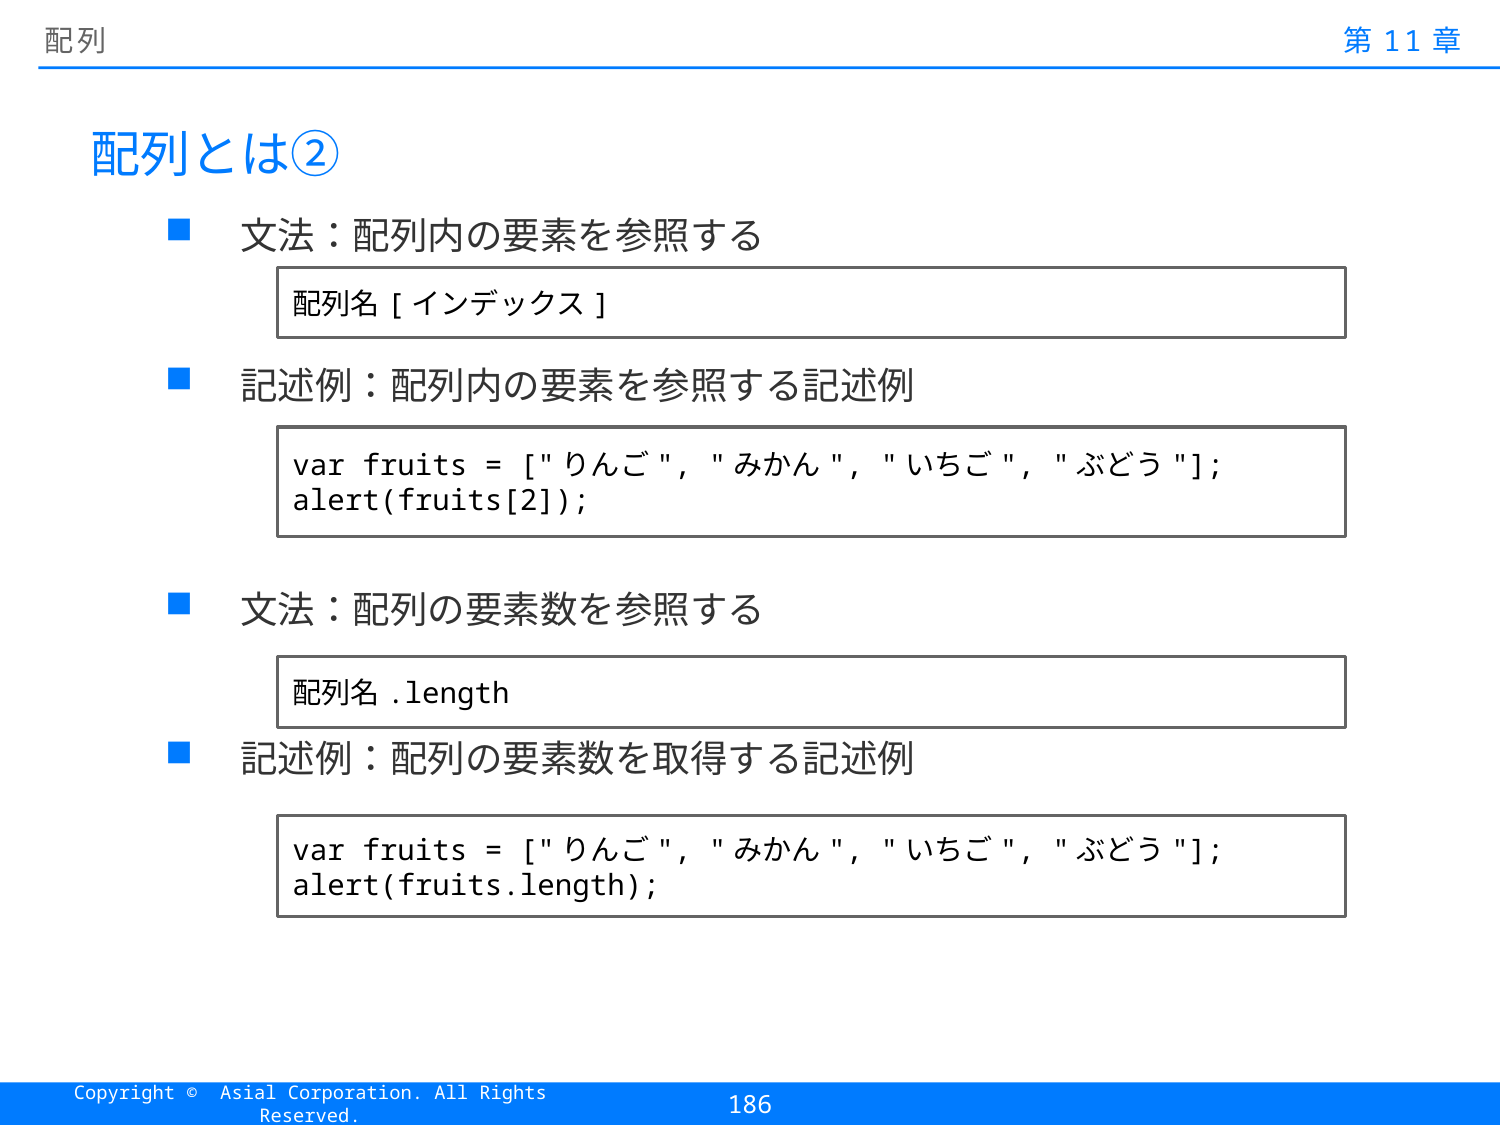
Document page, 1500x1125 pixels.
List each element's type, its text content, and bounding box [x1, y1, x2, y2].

text_box var fruits = ["りんご", "みかん", "いちご", "ぶどう"]; alert(fruits.length); [275, 814, 1348, 919]
list 配列とは② 文法：配列内の要素を参照する 記述例：配列内の要素を参照する記述例 文法：配列の要素数を参照する 記述例：配列の要素数を取得する記述例 [75, 84, 1425, 988]
list 第11章 [702, 7, 1477, 72]
title 配列 [29, 7, 702, 72]
text_box 配列名.length [275, 655, 1348, 730]
text_box var fruits = ["りんご", "みかん", "いちご", "ぶどう"]; alert(fruits[2]); [275, 425, 1348, 538]
text_box 配列名[インデックス] [275, 265, 1348, 340]
slide_number 186 [581, 1075, 919, 1125]
